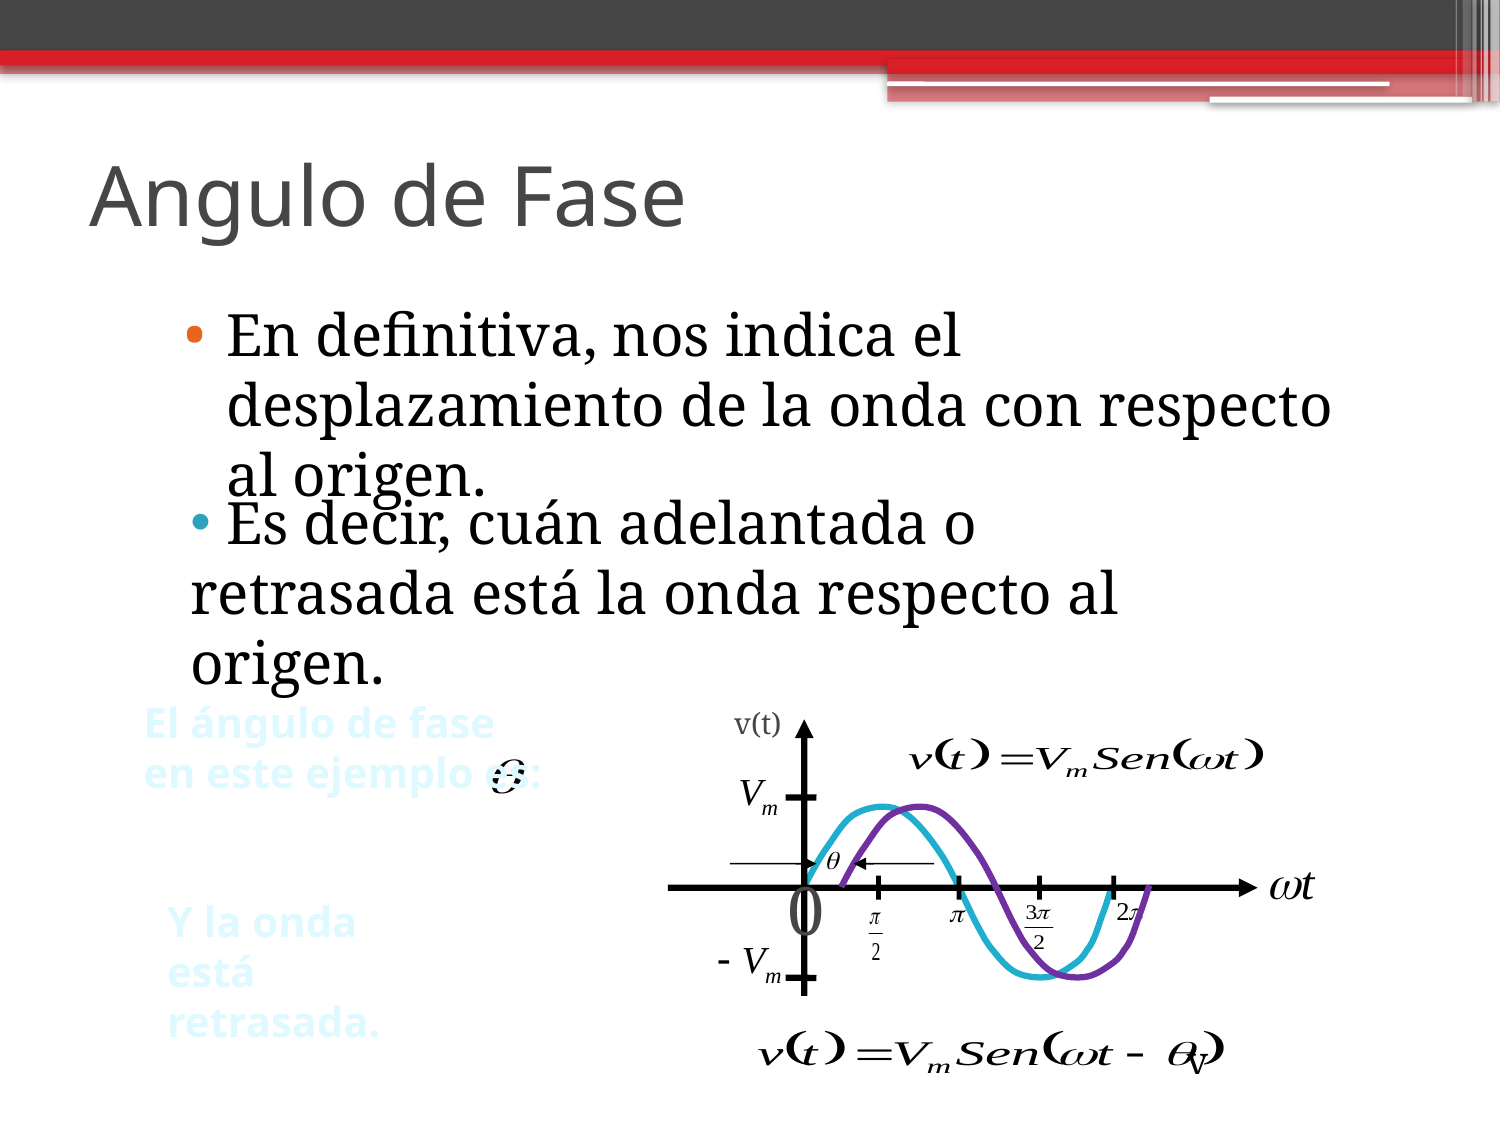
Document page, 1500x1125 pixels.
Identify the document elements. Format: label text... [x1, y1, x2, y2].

title Angulo de Fase [75, 105, 1425, 281]
text_box Y la onda está retrasada. [152, 888, 469, 1054]
text_box Es decir, cuán adelantada o retrasada está la onda respecto al origen. [175, 478, 1243, 704]
text_box En definitiva, nos indica el desplazamiento de la onda con respecto al origen. [151, 290, 1382, 479]
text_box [128, 689, 563, 807]
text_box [667, 689, 1325, 1091]
